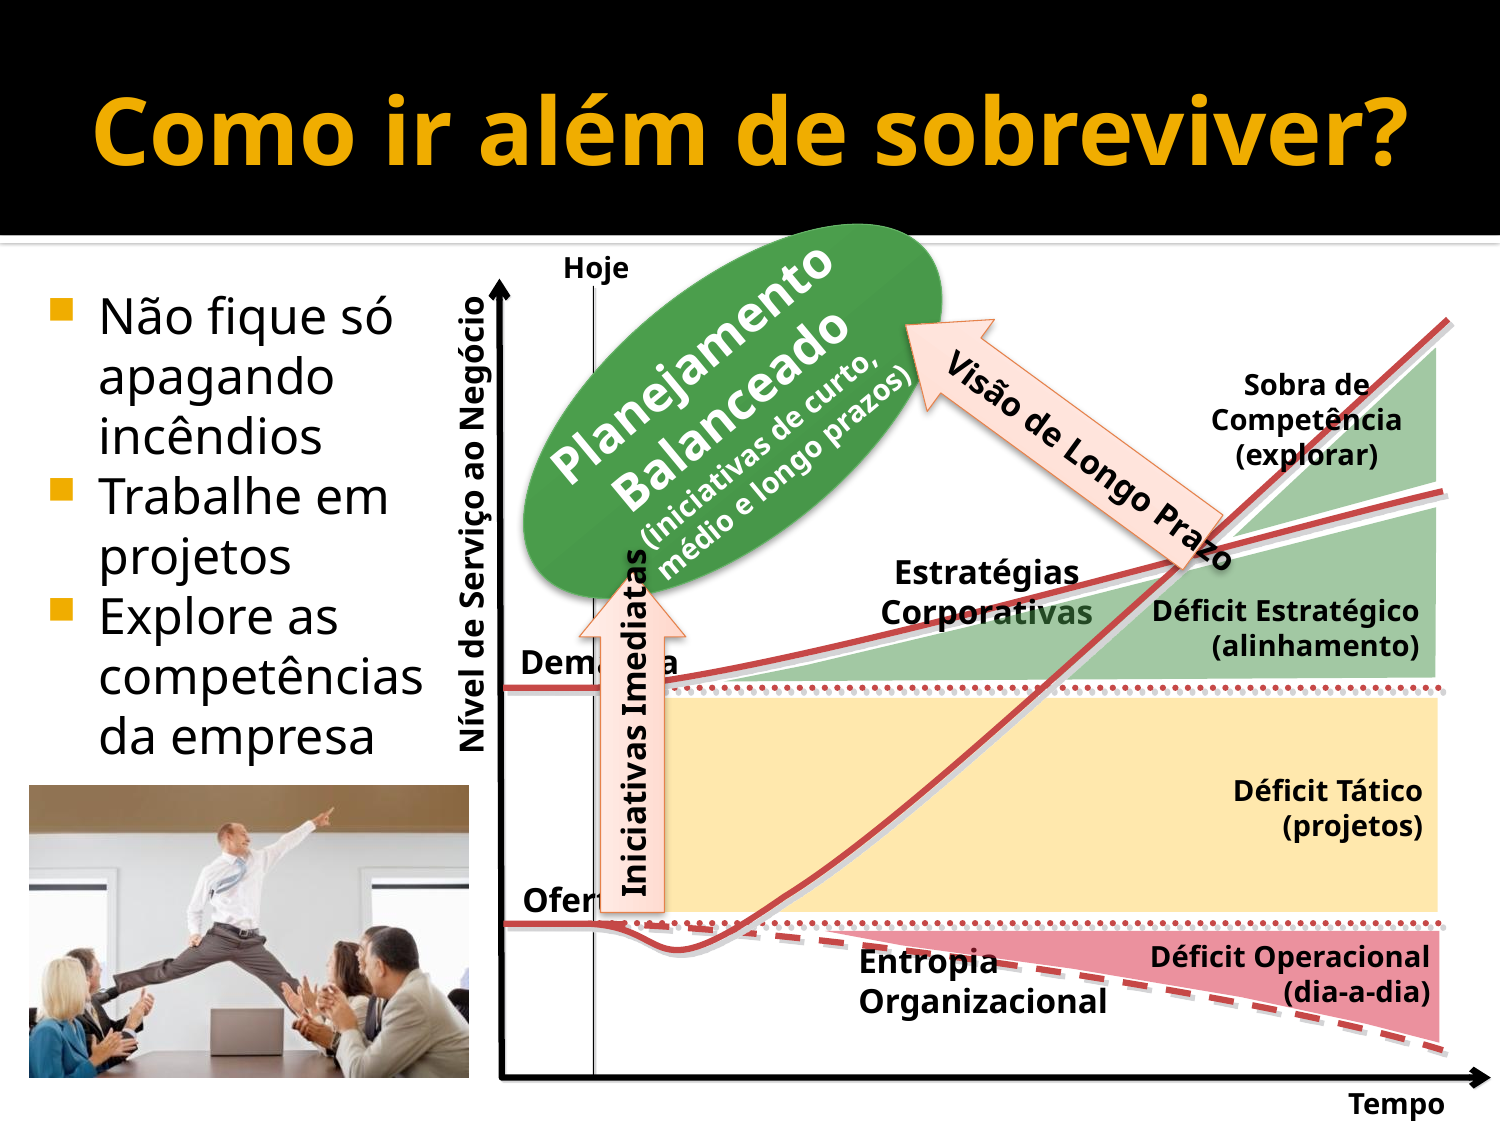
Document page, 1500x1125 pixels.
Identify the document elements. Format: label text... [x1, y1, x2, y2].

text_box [824, 930, 1440, 1043]
list Não fique só apagando incêndios Trabalhe em projetos Explore as competências da empresa [11, 269, 469, 1028]
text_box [503, 634, 585, 690]
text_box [1208, 347, 1437, 537]
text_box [600, 697, 1438, 912]
picture [29, 785, 469, 1079]
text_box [600, 923, 1443, 1051]
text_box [1439, 491, 1443, 688]
text_box Planejamento Balanceado (iniciativas de curto, médio e longo prazos) [706, 223, 940, 276]
title Como ir além de sobreviver? [75, 24, 1425, 231]
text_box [442, 278, 1491, 1125]
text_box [723, 507, 1437, 682]
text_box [551, 241, 642, 276]
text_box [590, 491, 1202, 688]
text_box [503, 871, 601, 927]
